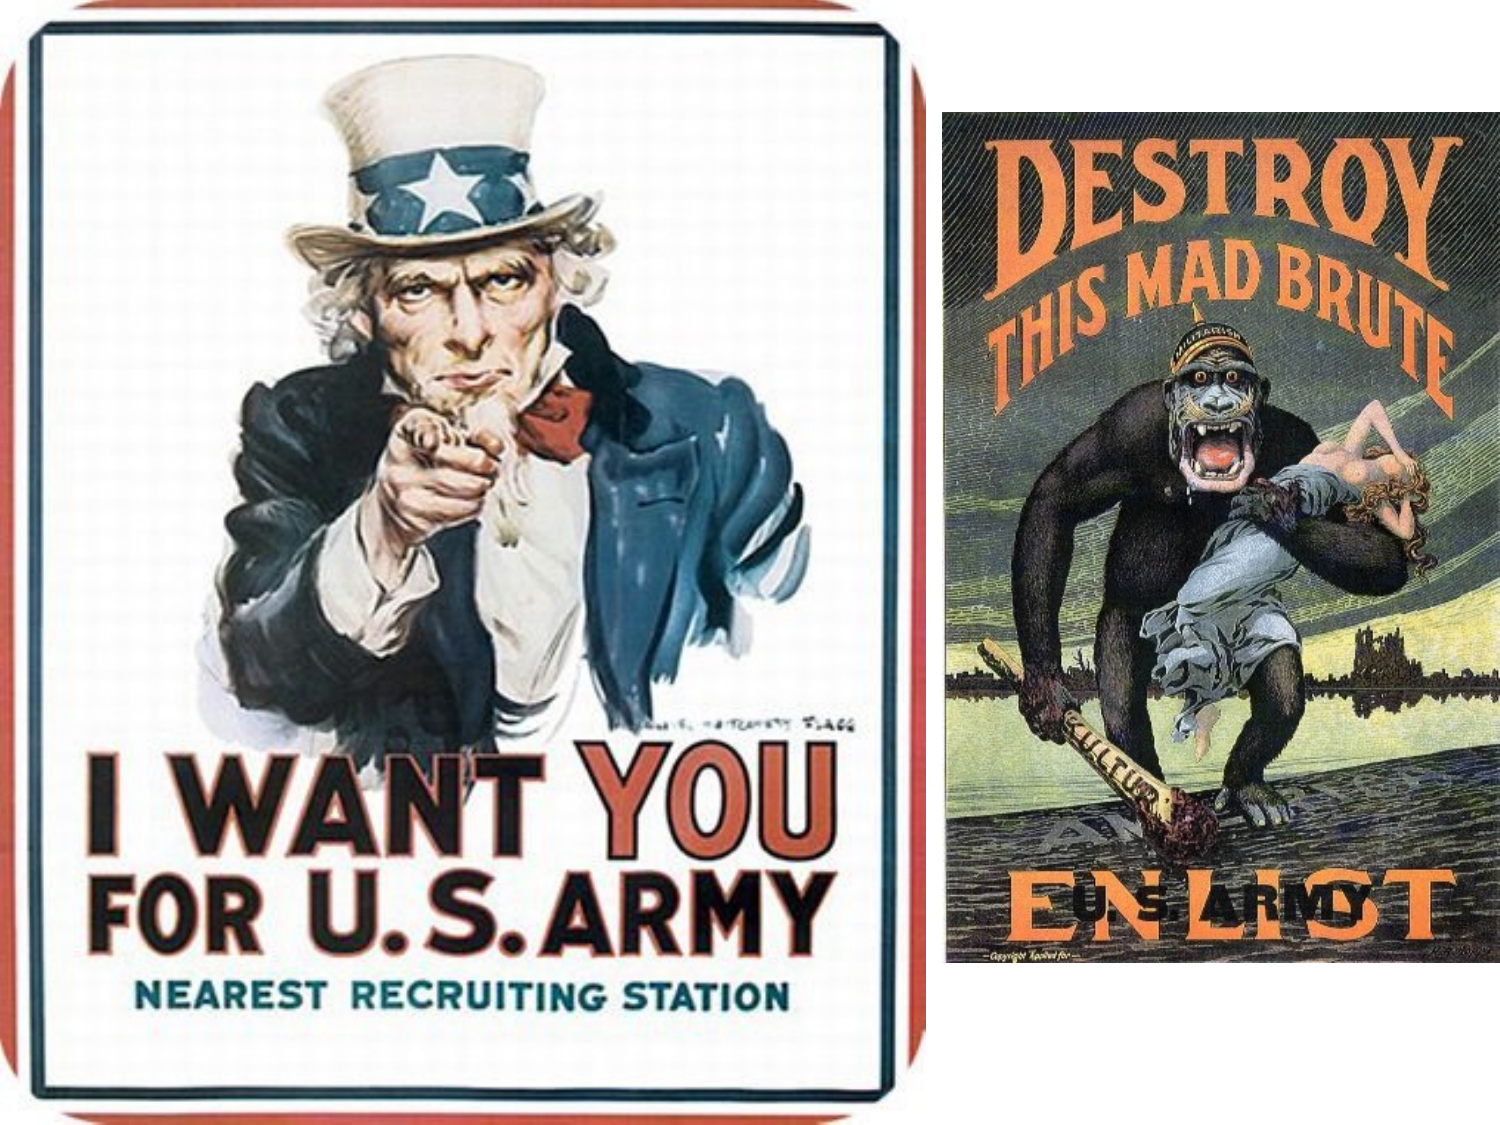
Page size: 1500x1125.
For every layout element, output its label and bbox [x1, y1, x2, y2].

picture [0, 0, 927, 1125]
picture [941, 112, 1500, 963]
